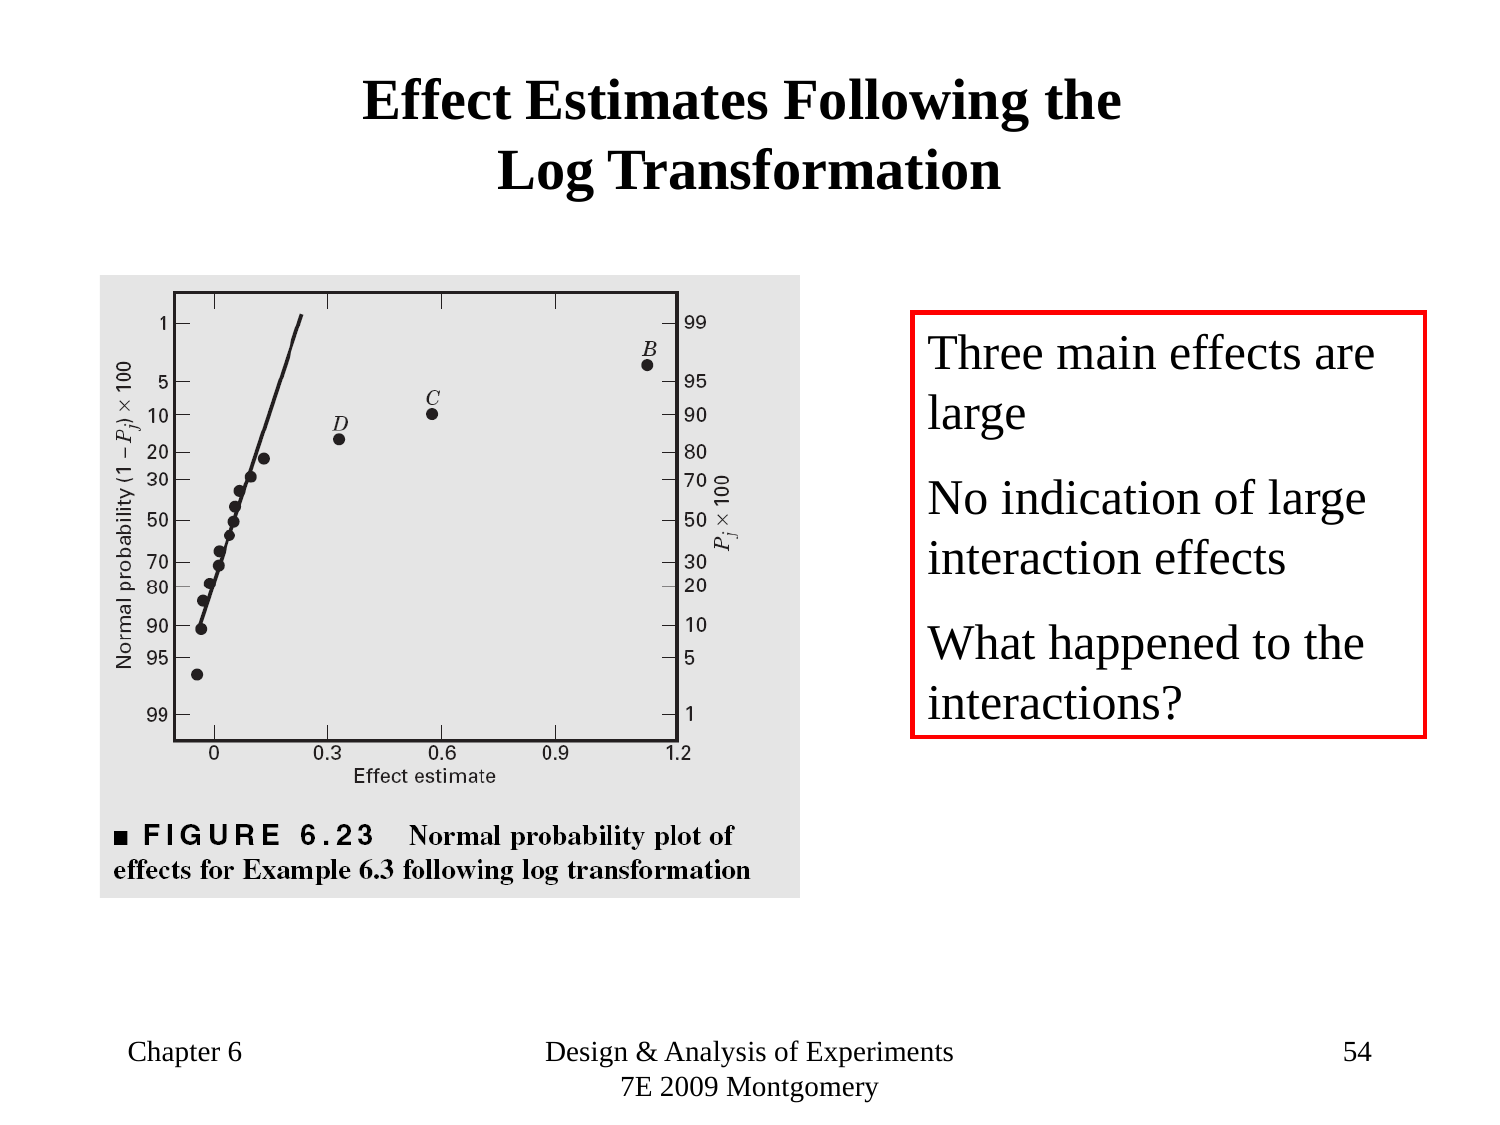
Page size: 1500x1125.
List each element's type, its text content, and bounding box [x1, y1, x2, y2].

text_box Three main effects are large No indication of large interaction effects What happened to the interactions? [912, 312, 1425, 738]
picture [99, 274, 801, 898]
slide_number Chapter 6 [112, 1024, 426, 1101]
slide_number 54 [1074, 1024, 1388, 1101]
title Effect Estimates Following the Log Transformation [112, 37, 1388, 226]
footer Design & Analysis of Experiments 7E 2009 Montgomery [512, 1024, 988, 1101]
